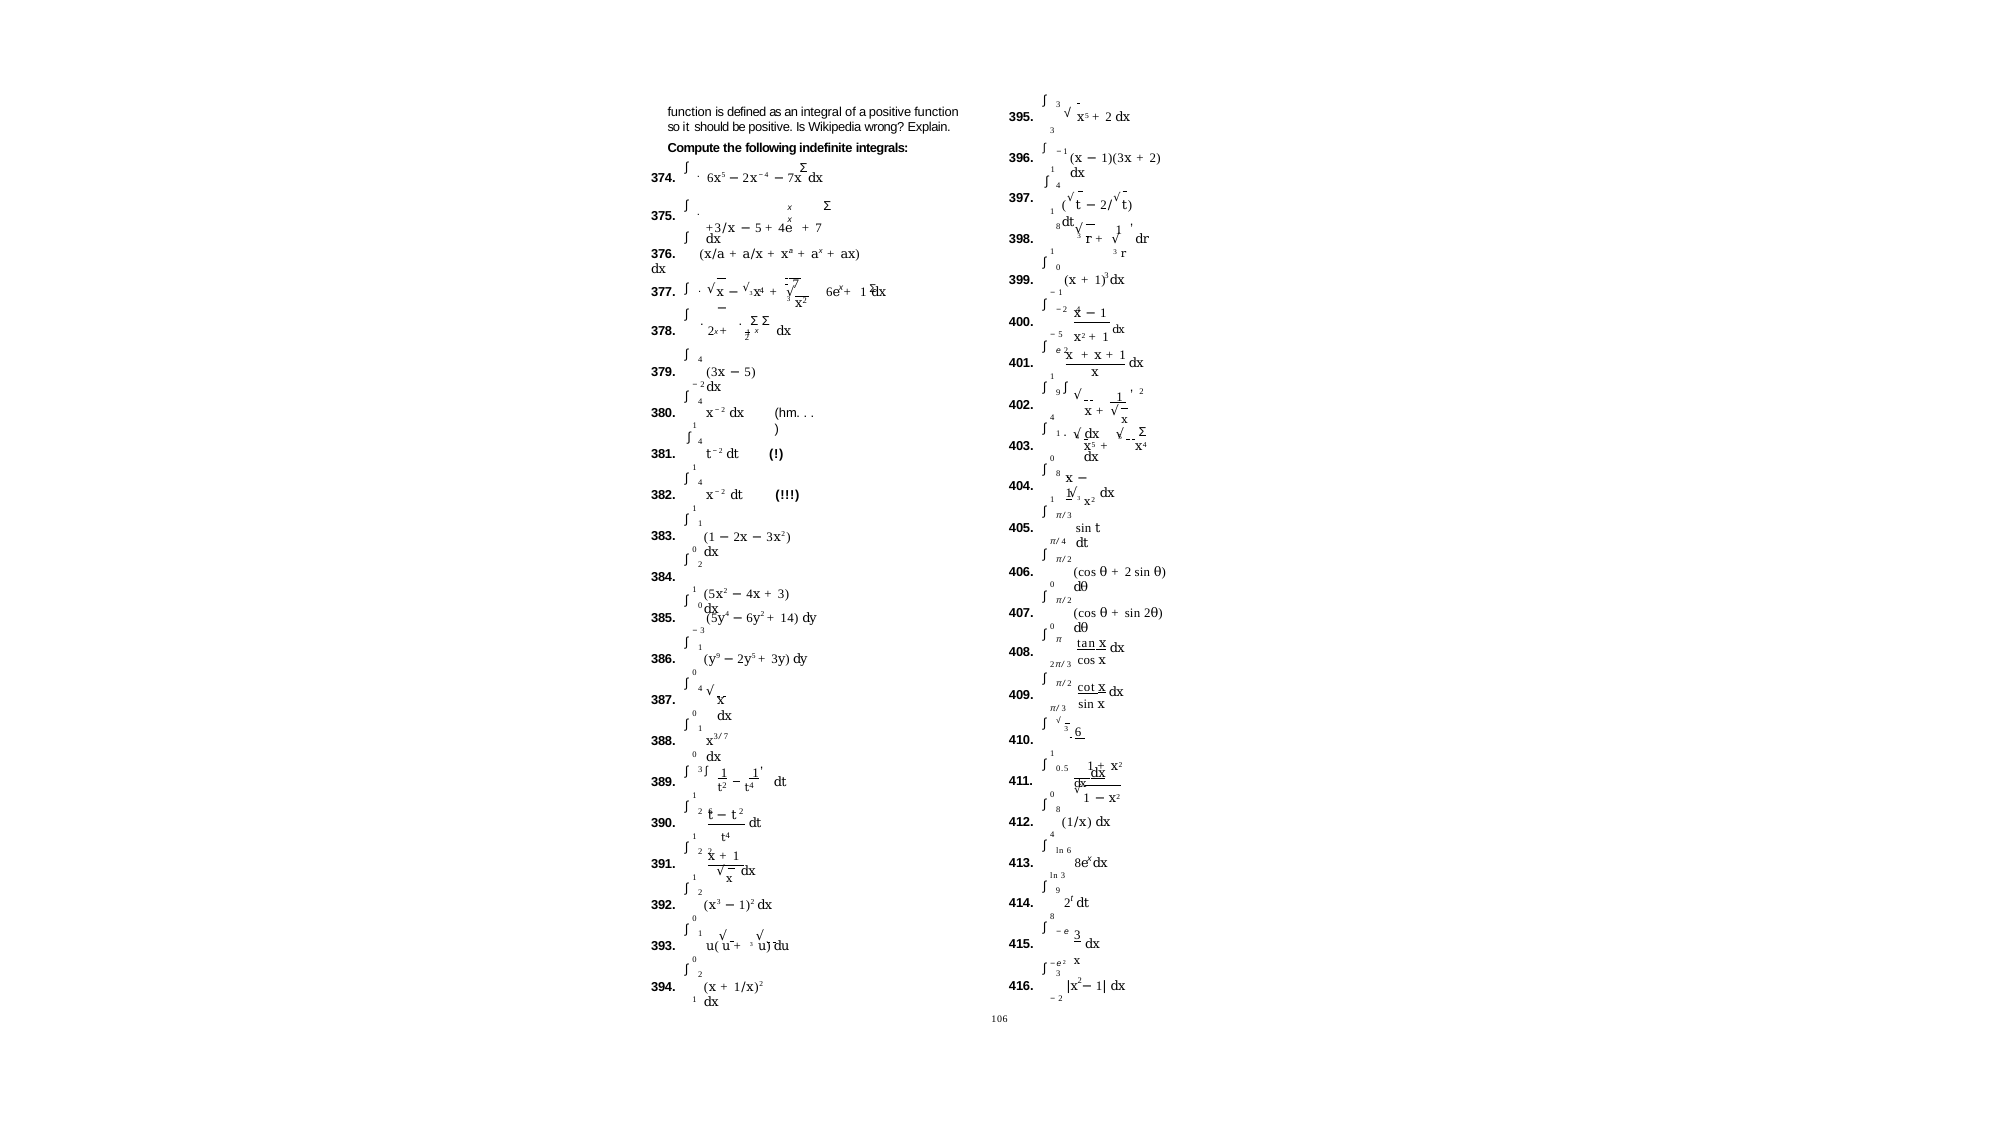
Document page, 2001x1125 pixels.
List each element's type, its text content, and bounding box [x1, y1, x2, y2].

text_box 1 . [1054, 422, 1074, 439]
text_box x x +3/x − 5 + 4e + 7 dx [704, 204, 849, 244]
text_box (3x − 5) dx [705, 361, 771, 394]
text_box 410. [1007, 730, 1036, 748]
text_box 4 [696, 435, 705, 447]
text_box ∫ ∫ [683, 304, 694, 362]
text_box 397. [1007, 188, 1036, 206]
text_box ∫ [683, 796, 694, 813]
text_box ∫ [683, 508, 694, 526]
text_box (!) [767, 444, 787, 462]
text_box ∫ . [683, 150, 708, 168]
text_box 399. [1007, 270, 1036, 287]
text_box 398. [1007, 229, 1036, 246]
text_box , [1128, 377, 1141, 394]
text_box 1 [1108, 386, 1130, 395]
text_box 1 [1048, 204, 1057, 211]
text_box 4 [696, 681, 702, 693]
text_box 1 [696, 516, 702, 529]
text_box 0 [690, 747, 699, 754]
text_box (y9 − 2y5 + 3y) dy √ [702, 649, 809, 698]
text_box 404. [1007, 476, 1036, 494]
text_box 396. [1007, 147, 1036, 165]
text_box π/3 [1054, 508, 1075, 521]
text_box 0 [694, 911, 699, 923]
text_box sin t dt [1074, 518, 1115, 551]
text_box 411. [1007, 771, 1036, 788]
text_box √ √ [717, 926, 778, 936]
text_box 395. [1007, 107, 1036, 125]
text_box x 1 x [713, 329, 765, 338]
text_box 0 [690, 542, 699, 554]
text_box −2 4 [690, 377, 708, 406]
text_box ∫ [683, 549, 694, 567]
text_box 3 [1048, 123, 1057, 134]
text_box ∫ [1041, 90, 1052, 107]
text_box 6e + 1 dx [824, 282, 894, 300]
text_box 381. [649, 444, 678, 462]
text_box , [758, 754, 771, 772]
text_box 394. [649, 977, 678, 994]
text_box 8 [1054, 802, 1063, 815]
text_box −2 [1048, 991, 1065, 1004]
text_box 391. [649, 854, 678, 872]
text_box 414. [1007, 893, 1036, 911]
text_box (x3 − 1)2 dx [702, 895, 774, 913]
text_box (cos θ + sin 2θ) dθ [1072, 603, 1174, 636]
text_box 393. [649, 936, 678, 953]
text_box 389. [649, 772, 678, 789]
text_box π/3 [1052, 701, 1069, 714]
text_box 2 2 [696, 844, 722, 857]
text_box √x dx [715, 854, 764, 885]
text_box 3 r [1111, 246, 1130, 260]
text_box 374. 6x5 − 2x−4 − 7x dx [649, 168, 826, 185]
text_box (x + 1/x)2 dx [702, 977, 782, 1010]
text_box 377. [649, 282, 678, 300]
text_box 0 [694, 952, 699, 964]
text_box 4 [696, 352, 705, 364]
text_box 400. [1007, 311, 1036, 329]
text_box Σ [1137, 421, 1148, 434]
text_box ∫ . [683, 188, 708, 218]
text_box x + x + 1 [1064, 345, 1127, 362]
text_box t−2 dt [704, 444, 741, 462]
text_box ∫ [683, 632, 694, 650]
text_box 2 [1137, 384, 1147, 395]
text_box 2 [696, 967, 705, 980]
text_box 407. [1007, 603, 1036, 620]
text_box 408. [1007, 642, 1036, 659]
text_box x2 + 1 dx [1072, 320, 1130, 345]
text_box 1 [696, 926, 705, 939]
text_box 412. [1007, 812, 1036, 829]
text_box 2 [696, 557, 702, 570]
text_box 415. [1007, 934, 1036, 951]
text_box 401. [1007, 353, 1036, 370]
text_box π/2 [1054, 552, 1075, 564]
text_box 376. (x/a + a/x + xa + ax + ax) dx [649, 244, 874, 277]
text_box 385. [649, 607, 678, 625]
text_box 1 [690, 788, 699, 800]
text_box ∫ [683, 468, 694, 485]
text_box |x − 1| dx [1065, 975, 1128, 993]
text_box x − 1 [1064, 468, 1098, 501]
text_box 403. [1007, 436, 1036, 453]
text_box √ √ [1071, 424, 1137, 442]
text_box 383. [649, 526, 678, 543]
text_box 1 [1114, 220, 1124, 229]
text_box 0 [1052, 787, 1057, 799]
text_box 406. [1007, 561, 1036, 579]
text_box x [1090, 361, 1101, 379]
text_box 1 [1052, 492, 1057, 505]
text_box 392. [649, 895, 678, 913]
text_box function is defined as an integral of a positive function so it should be positive. Is Wikipedia wrong? Explain. Compute the following indefinite integrals: [666, 102, 976, 155]
text_box √ [1072, 385, 1097, 402]
text_box 1 [1052, 369, 1057, 381]
text_box dx [1127, 353, 1145, 370]
text_box −e [1054, 924, 1071, 937]
text_box dt [747, 813, 762, 831]
text_box 2π/3 [1052, 657, 1074, 670]
text_box 384. [649, 567, 678, 584]
text_box . . Σ Σ [698, 311, 774, 329]
text_box 1 [690, 582, 699, 595]
text_box Σ [821, 196, 833, 204]
text_box 1 [690, 993, 699, 1005]
text_box (hm. . . ) [773, 403, 821, 436]
text_box (1/x) dx [1060, 812, 1111, 829]
text_box x dx [704, 731, 748, 764]
text_box ∫ ∫ ∫ ∫ ∫ ∫ ∫ ∫ ∫ ∫ ∫ ∫ ∫ ∫ ∫ ∫ ∫ ∫ [1041, 252, 1052, 976]
text_box x dx [715, 690, 743, 723]
text_box 1 [690, 501, 699, 513]
text_box dx [774, 321, 792, 339]
text_box −2 4 [1054, 302, 1088, 314]
text_box (x + 1) dx [1062, 270, 1129, 287]
text_box 0 [696, 598, 705, 610]
text_box 402. [1007, 395, 1036, 412]
text_box ∫ [683, 714, 694, 731]
text_box 2 6 [696, 804, 720, 816]
text_box 4 [1052, 828, 1057, 840]
text_box 8e dx [1073, 853, 1112, 870]
text_box 382. [649, 485, 678, 503]
text_box 378. [649, 321, 678, 339]
text_box ∫ [683, 227, 694, 244]
text_box ln 6 [1054, 843, 1074, 856]
text_box 4 [696, 475, 705, 488]
text_box 1 [690, 460, 699, 473]
text_box √3 x2 dx [1067, 476, 1116, 508]
text_box .√ √3 Σ [696, 272, 878, 298]
text_box 409. [1007, 685, 1036, 703]
text_box π/4 [1052, 534, 1069, 546]
text_box −1 [1052, 286, 1065, 298]
text_box 4 [1054, 178, 1063, 191]
text_box 2 [737, 804, 746, 816]
text_box cot x [1076, 677, 1107, 685]
text_box (cos θ + 2 sin θ) dθ [1072, 561, 1177, 594]
text_box 2 [696, 885, 705, 898]
text_box 1 1 t2 − t4 [716, 764, 759, 794]
text_box t − t [706, 805, 741, 822]
text_box ∫ ∫ [683, 754, 718, 780]
text_box dx √1 − x2 [1072, 759, 1123, 807]
text_box 379. [649, 361, 678, 379]
text_box 387. [649, 690, 678, 708]
text_box ∫ ∫ [1041, 211, 1133, 247]
text_box dx sin x [1076, 685, 1125, 711]
text_box 8 [1054, 466, 1099, 479]
text_box x + √x dx [1083, 395, 1166, 434]
text_box 0 [1052, 619, 1057, 631]
text_box ∫ ∫ ∫ [683, 878, 694, 977]
text_box 388. [649, 731, 678, 749]
text_box ∫ [683, 265, 813, 295]
text_box 3 [1054, 966, 1063, 978]
text_box 0 [1054, 260, 1063, 273]
text_box 390. [649, 813, 678, 831]
text_box 3 6 1 + x2 dx [1063, 720, 1130, 799]
text_box 1 [1052, 746, 1057, 759]
text_box 3 [1072, 925, 1083, 943]
text_box 8 [1052, 909, 1057, 922]
text_box 416. [1007, 975, 1036, 993]
text_box 1 [696, 721, 705, 734]
text_box 106 [990, 1013, 1010, 1025]
text_box 4 [1052, 410, 1057, 423]
text_box 0.5 [1054, 761, 1072, 774]
text_box √ [1054, 714, 1066, 726]
text_box √ [1062, 95, 1118, 120]
text_box 375. [649, 206, 678, 223]
text_box Σ [798, 157, 809, 168]
text_box −3 [690, 623, 708, 636]
text_box (√t − 2/√t) dt [1060, 188, 1148, 229]
text_box t4 [719, 818, 733, 845]
text_box x−2 dx [704, 403, 746, 421]
text_box (x − 1)(3x + 2) dx [1068, 147, 1175, 180]
text_box 0 [1052, 577, 1057, 590]
text_box 1 ∫ [1041, 163, 1057, 188]
text_box x + 1 [706, 846, 746, 863]
text_box ∫ [683, 590, 694, 608]
text_box x−2 dt (!!!) (1 − 2x − 3x2) dx (5x2 − 4x + 3) dx [702, 485, 805, 607]
text_box ln 3 9 [1052, 864, 1068, 896]
text_box 3 [1054, 97, 1062, 110]
text_box 0 [1052, 451, 1057, 464]
text_box √ [1073, 219, 1088, 236]
text_box −e2 x [1052, 945, 1083, 971]
text_box x5 + 2 dx [1075, 107, 1131, 125]
text_box 1 [696, 640, 705, 652]
text_box 1 [690, 829, 699, 842]
text_box 1 ∫ [683, 419, 699, 444]
text_box dx [1083, 934, 1101, 951]
text_box x − 1 [1072, 303, 1112, 320]
text_box π [1054, 632, 1064, 645]
text_box e 2 [1054, 343, 1080, 356]
text_box tan x [1075, 633, 1107, 651]
text_box r + √ dr [1084, 229, 1158, 246]
text_box 0 [690, 665, 699, 678]
text_box ∫ [1062, 377, 1076, 394]
text_box x − x + √ − [715, 298, 825, 315]
text_box 1 [1048, 247, 1057, 257]
text_box 405. [1007, 518, 1036, 535]
text_box 1 [690, 870, 699, 882]
text_box π/2 [1054, 593, 1075, 606]
text_box ∫ −1 [1041, 134, 1071, 159]
text_box −5 [1052, 327, 1065, 340]
text_box 413. [1007, 853, 1036, 870]
text_box ∫ [683, 836, 694, 854]
text_box dt [772, 772, 787, 789]
text_box dx cos x [1076, 642, 1126, 668]
text_box , [1128, 211, 1141, 228]
text_box 386. [649, 649, 678, 667]
text_box 2 + [706, 329, 736, 339]
text_box (5y4 − 6y2 + 14) dy [704, 607, 818, 625]
text_box ∫ [683, 386, 690, 404]
text_box ∫ [683, 673, 694, 691]
text_box 4 5 x5 + x4 dx [1074, 434, 1167, 465]
text_box u( u + 3 u) du [704, 936, 796, 953]
text_box 0 [690, 706, 699, 719]
text_box 9 [1054, 385, 1063, 398]
text_box π/2 [1054, 676, 1075, 688]
text_box 380. [649, 403, 678, 421]
text_box 2 dt [1062, 893, 1091, 911]
